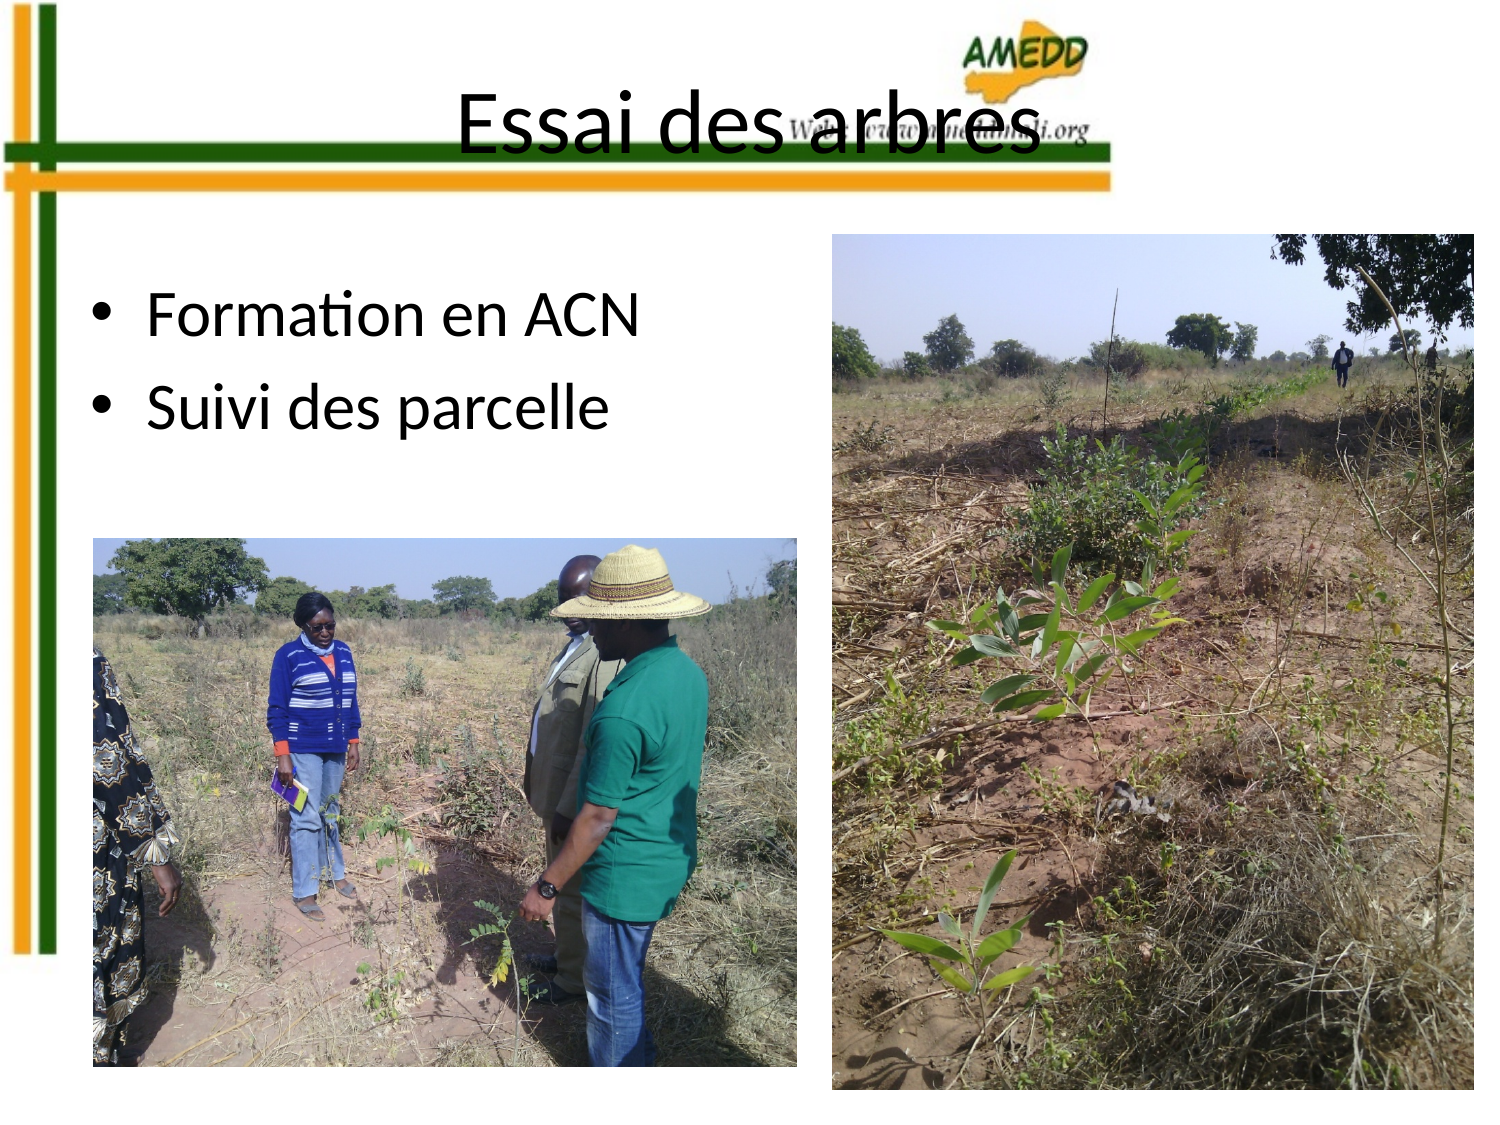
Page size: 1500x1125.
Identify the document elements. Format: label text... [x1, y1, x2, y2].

title Essai des arbres [75, 23, 1425, 211]
picture [0, 0, 1500, 1125]
list Formation en ACN Suivi des parcelle [75, 262, 826, 1005]
